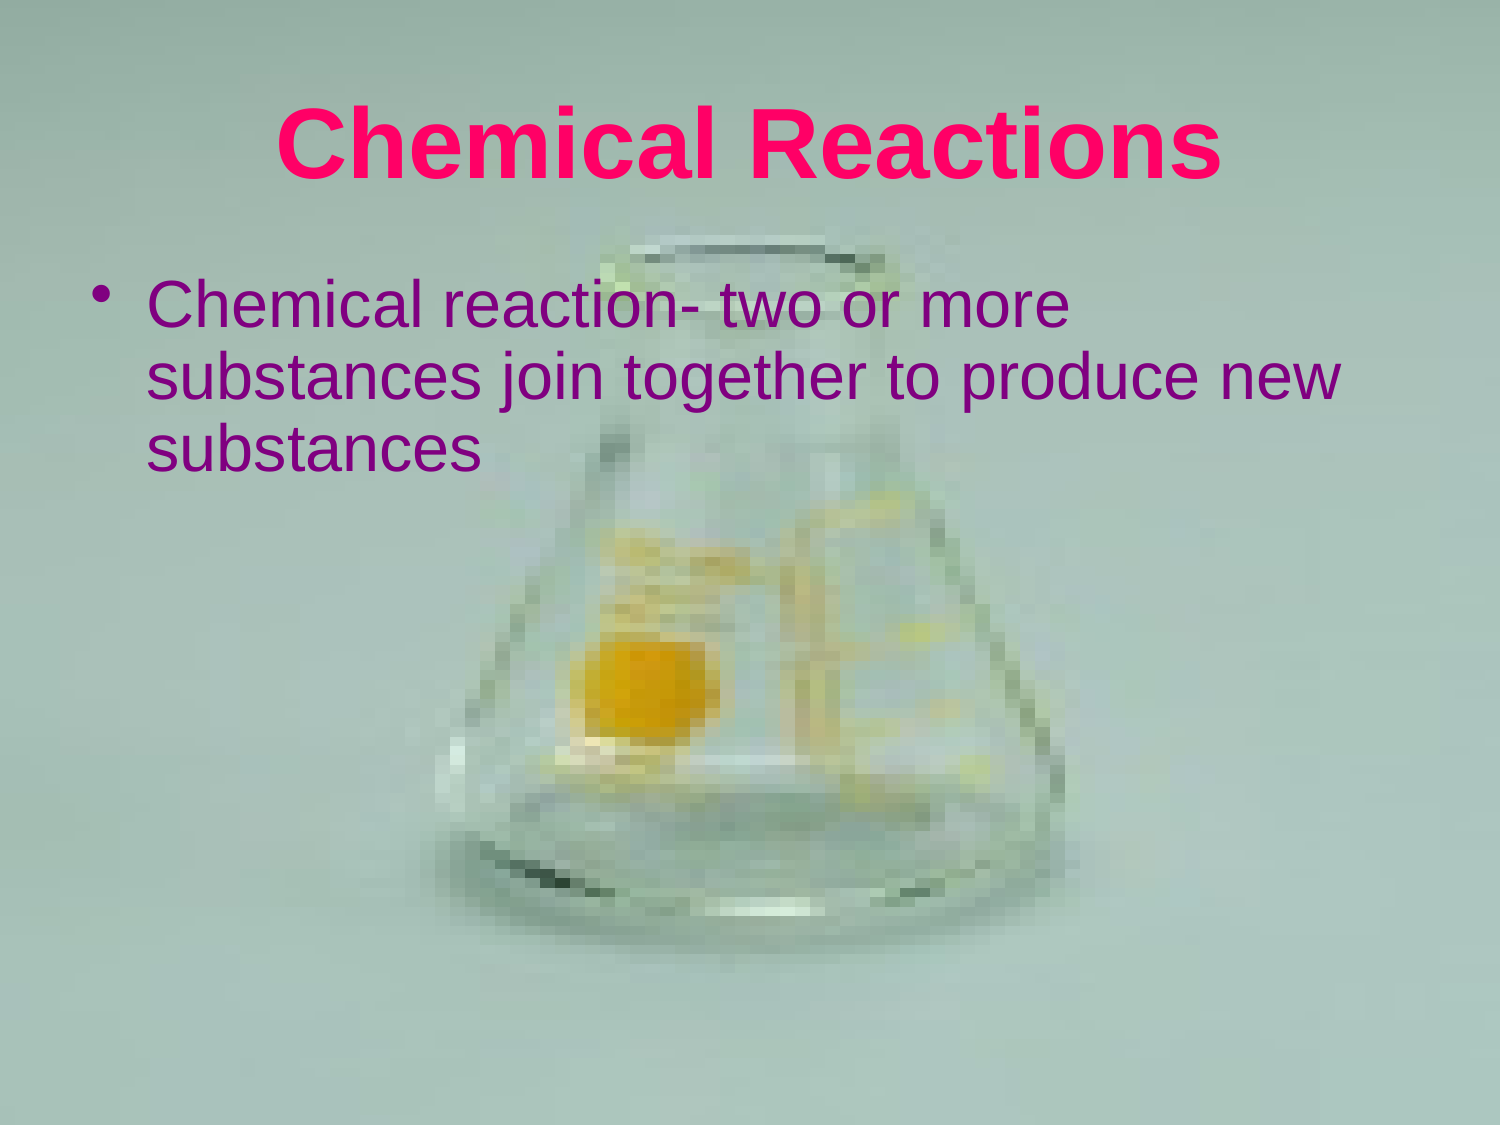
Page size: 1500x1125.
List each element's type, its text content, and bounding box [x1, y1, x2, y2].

title Chemical Reactions [74, 44, 1426, 233]
picture [0, 0, 1500, 1125]
list Chemical reaction- two or more substances join together to produce new substances [74, 262, 1426, 1006]
